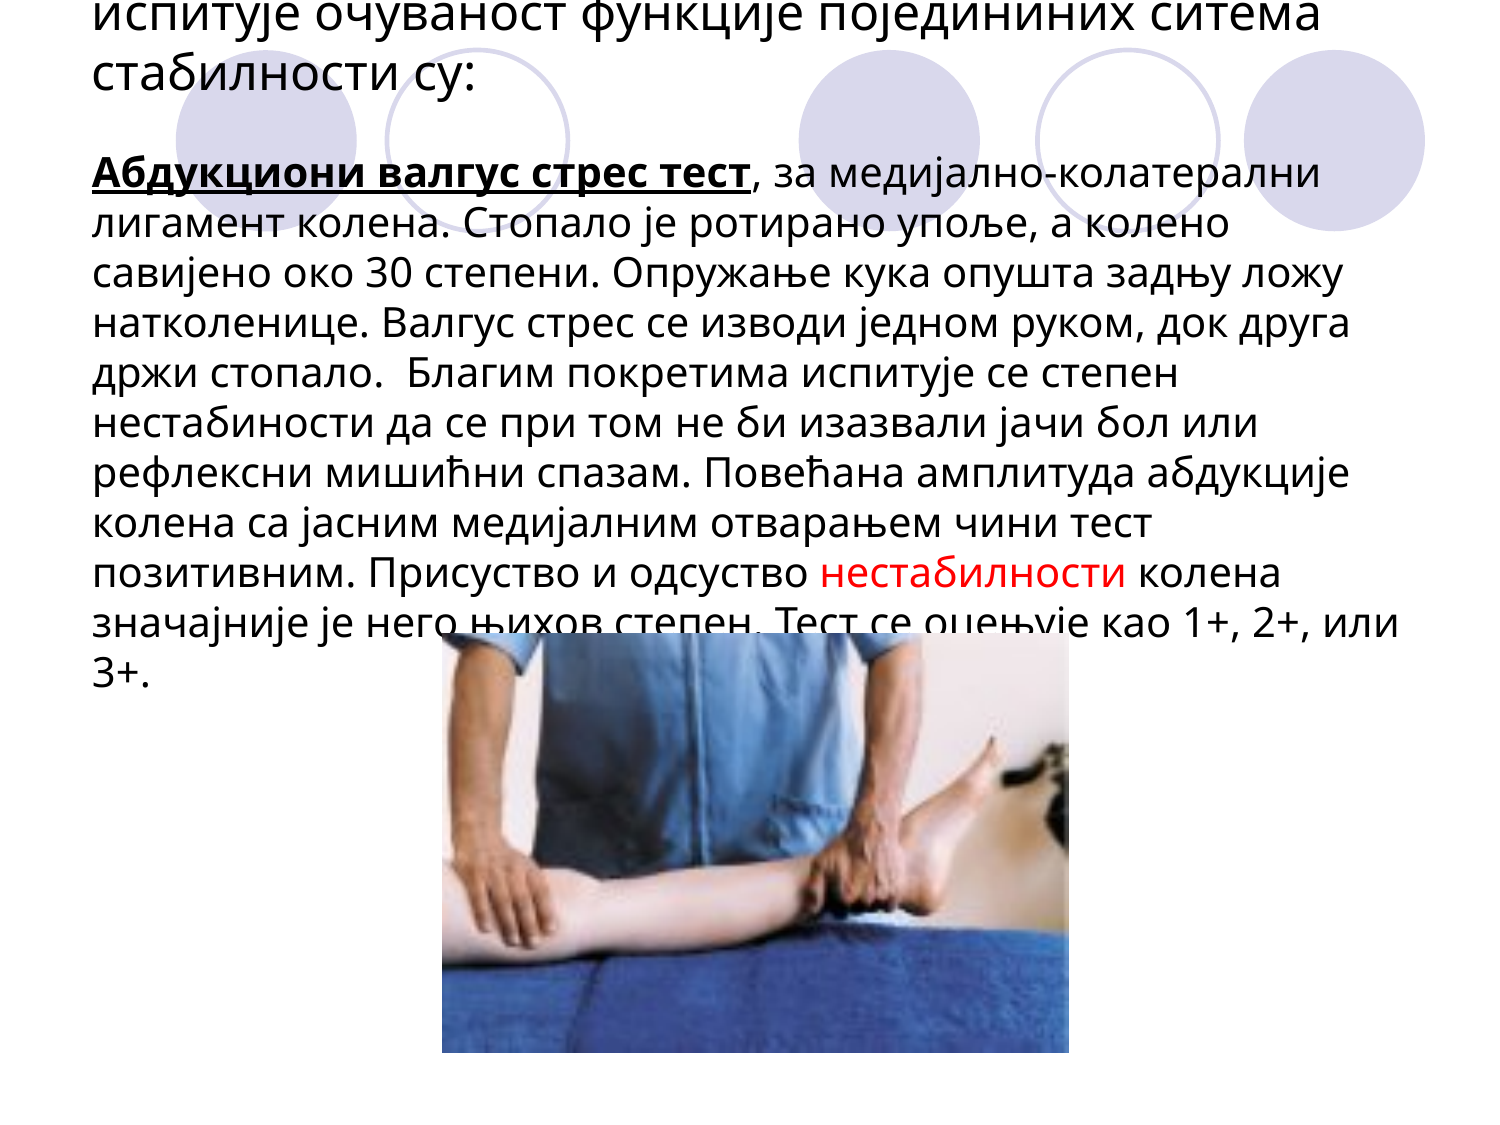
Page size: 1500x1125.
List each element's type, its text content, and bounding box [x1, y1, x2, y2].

picture [442, 632, 1070, 1053]
title Динамички тестови којима се циљано, појединачно испитује очуваност функције поједининих ситема стабилности су: Абдукциони валгус стрес тест, за медијално-колатерални лигамент колена. Стопало је ротирано упоље, а колено савијено око 30 степени. Опружање кука опушта задњу ложу натколенице. Валгус стрес се изводи једном руком, док друга држи стопало. Благим покретима испитује се степен нестабиности да се при том не би изазвали јачи бол или рефлексни мишићни спазам. Повећана амплитуда абдукције колена са јасним медијалним отварањем чини тест позитивним. Присуство и одсуство нестабилности колена значајније је него њихов степен. Тест се оцењује као 1+, 2+, или 3+. [76, 195, 1427, 421]
